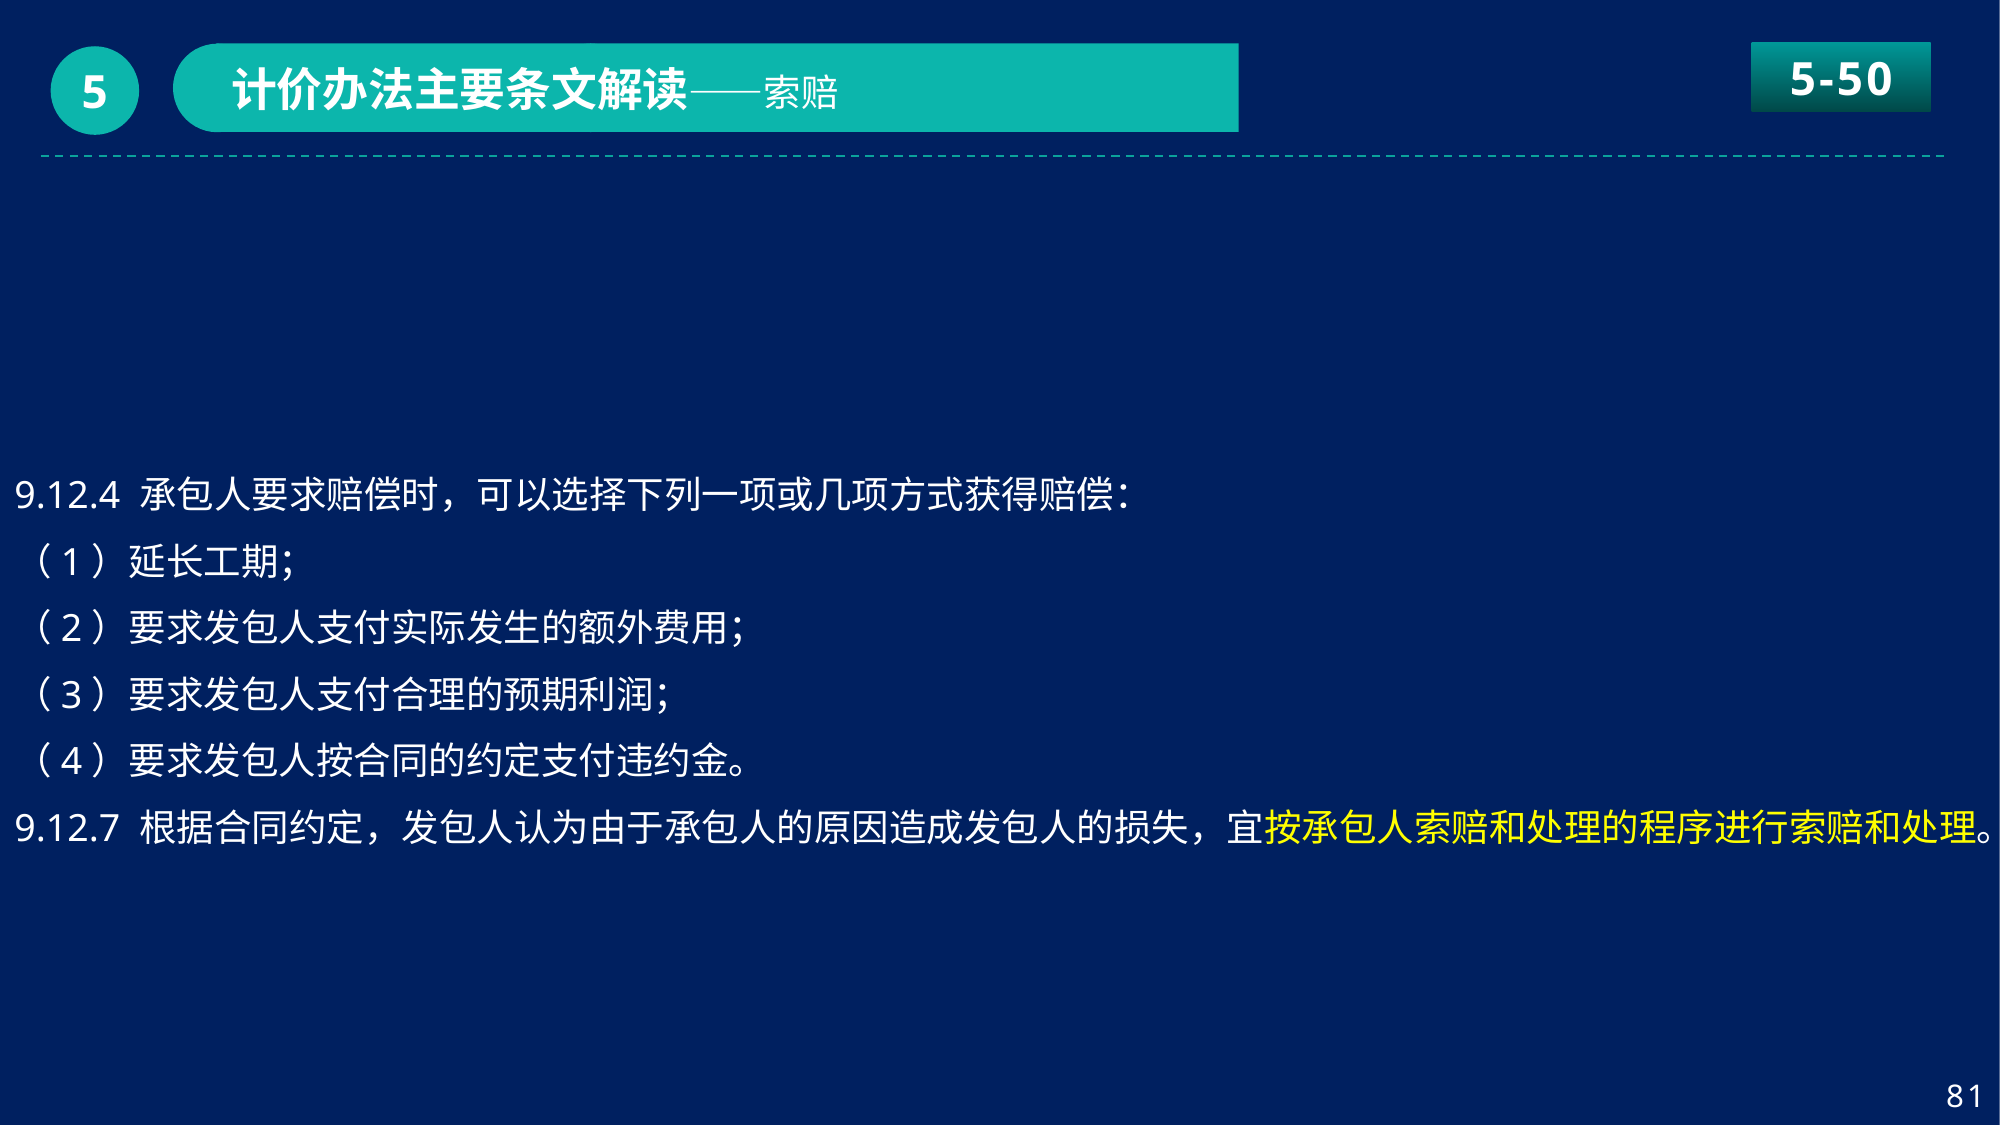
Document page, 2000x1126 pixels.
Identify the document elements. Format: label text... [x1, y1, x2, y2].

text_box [40, 43, 1950, 157]
text_box 81 [1905, 1065, 2000, 1126]
text_box 9.12.4 承包人要求赔偿时，可以选择下列一项或几项方式获得赔偿： （1）延长工期； （2）要求发包人支付实际发生的额外费用； （3）要求发包人支付合理的预期利润； （4）要求发包人按合同的约定支付违约金。 9.12.7 根据合同约定，发包人认为由于承包人的原因造成发包人的损失，宜按承包人索赔和处理的程序进行索赔和处理。 [0, 442, 2000, 857]
